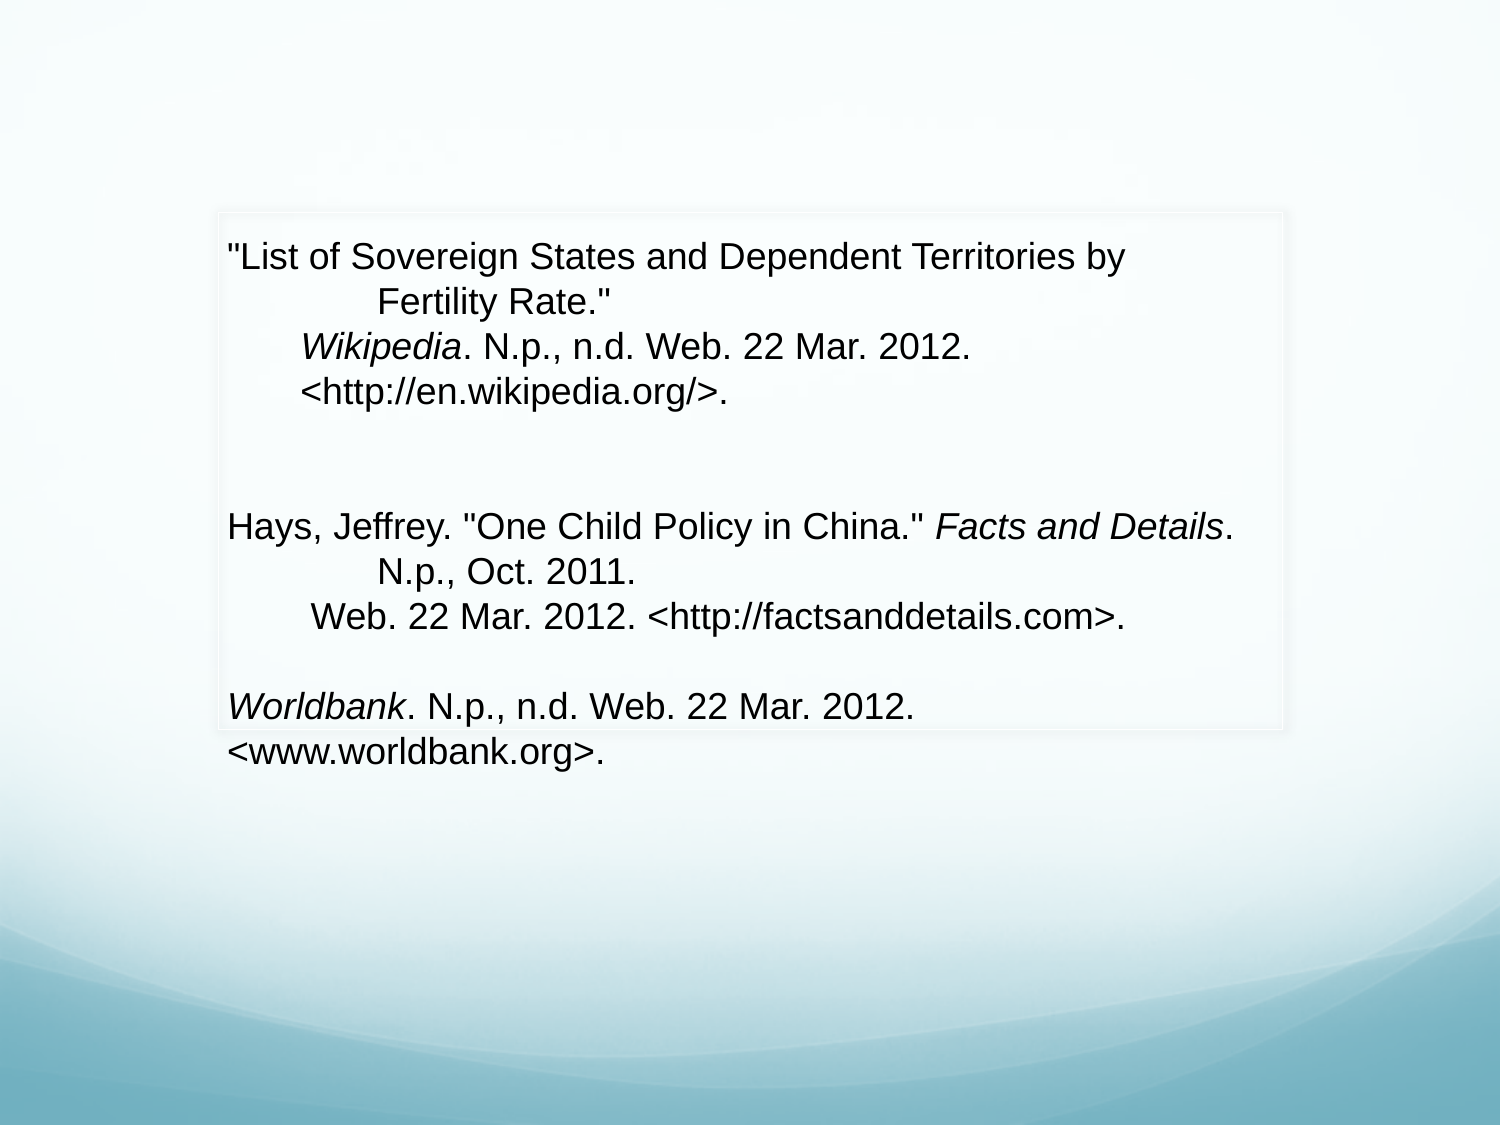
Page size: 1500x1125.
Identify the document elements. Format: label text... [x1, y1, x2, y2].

text_box "List of Sovereign States and Dependent Territories by Fertility Rate." Wikipedia. N.p., n.d. Web. 22 Mar. 2012. <http://en.wikipedia.org/>. Hays, Jeffrey. "One Child Policy in China." Facts and Details. N.p., Oct. 2011. Web. 22 Mar. 2012. <http://factsanddetails.com>. Worldbank. N.p., n.d. Web. 22 Mar. 2012. <www.worldbank.org>. [212, 224, 1263, 780]
